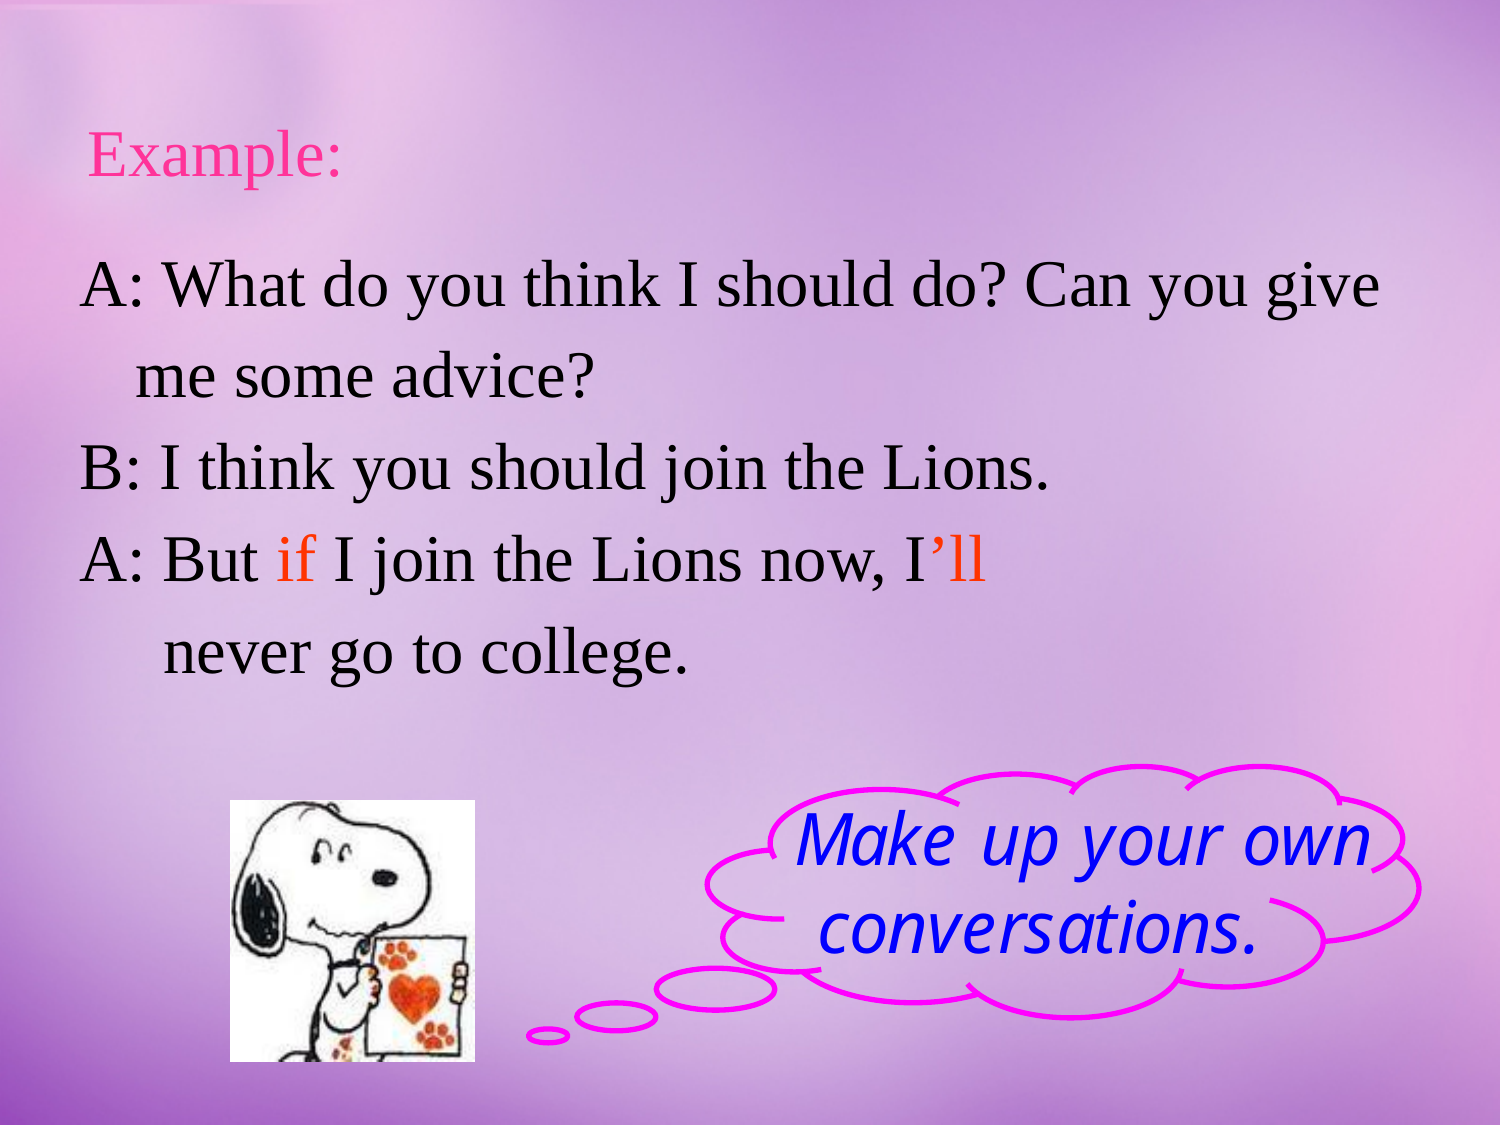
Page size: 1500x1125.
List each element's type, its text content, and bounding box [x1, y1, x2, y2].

text_box Example: [72, 102, 573, 198]
text_box A: What do you think I should do? Can you give me some advice? B: I think you should join the Lions. A: But if I join the Lions now, I’ll never go to college. [64, 219, 1447, 657]
picture [0, 0, 1500, 1125]
